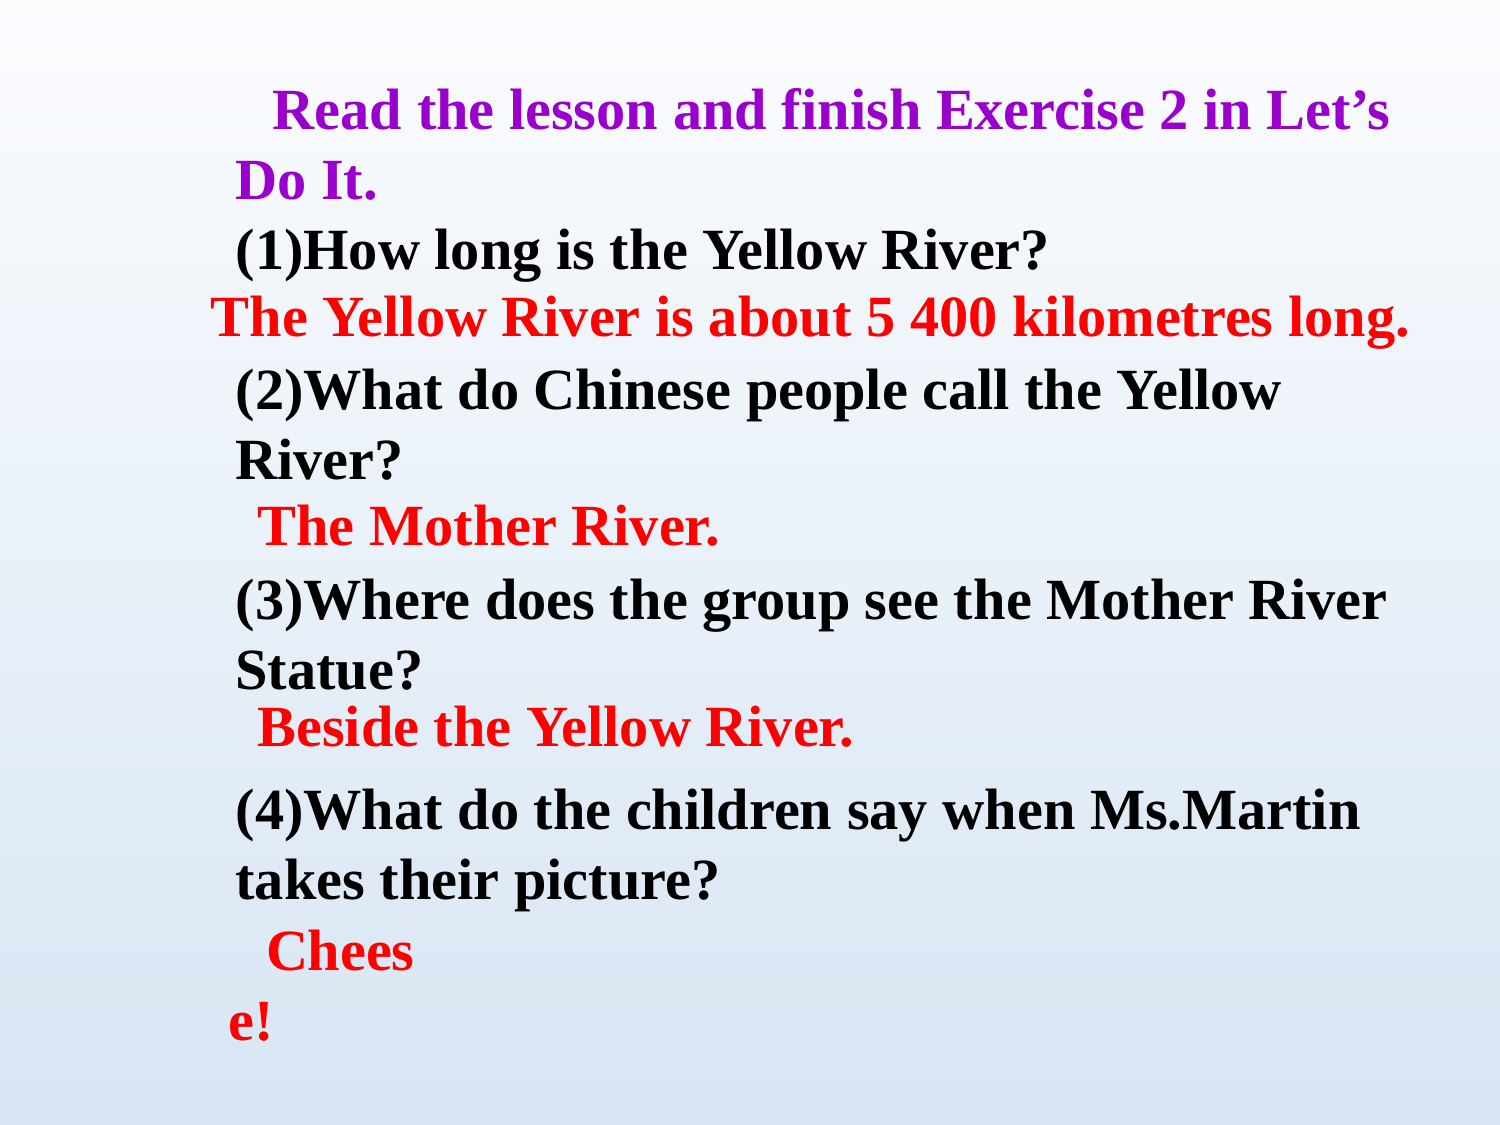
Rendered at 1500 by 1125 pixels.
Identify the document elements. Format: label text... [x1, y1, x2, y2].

text_box Read the lesson and finish Exercise 2 in Let’s Do It. (1)How long is the Yellow River? (2)What do Chinese people call the Yellow River? (3)Where does the group see the Mother River Statue? (4)What do the children say when Ms.Martin takes their picture? [220, 356, 1426, 1059]
text_box The Mother River. [243, 479, 954, 565]
text_box The Yellow River is about 5 400 kilometres long. [196, 271, 1426, 356]
text_box Read the lesson and finish Exercise 2 in Let’s Do It. (1)How long is the Yellow River? (2)What do Chinese people call the Yellow River? (3)Where does the group see the Mother River Statue? (4)What do the children say when Ms.Martin takes their picture? [220, 63, 1426, 271]
text_box Beside the Yellow River. [242, 681, 1119, 766]
text_box Cheese! [213, 905, 438, 990]
